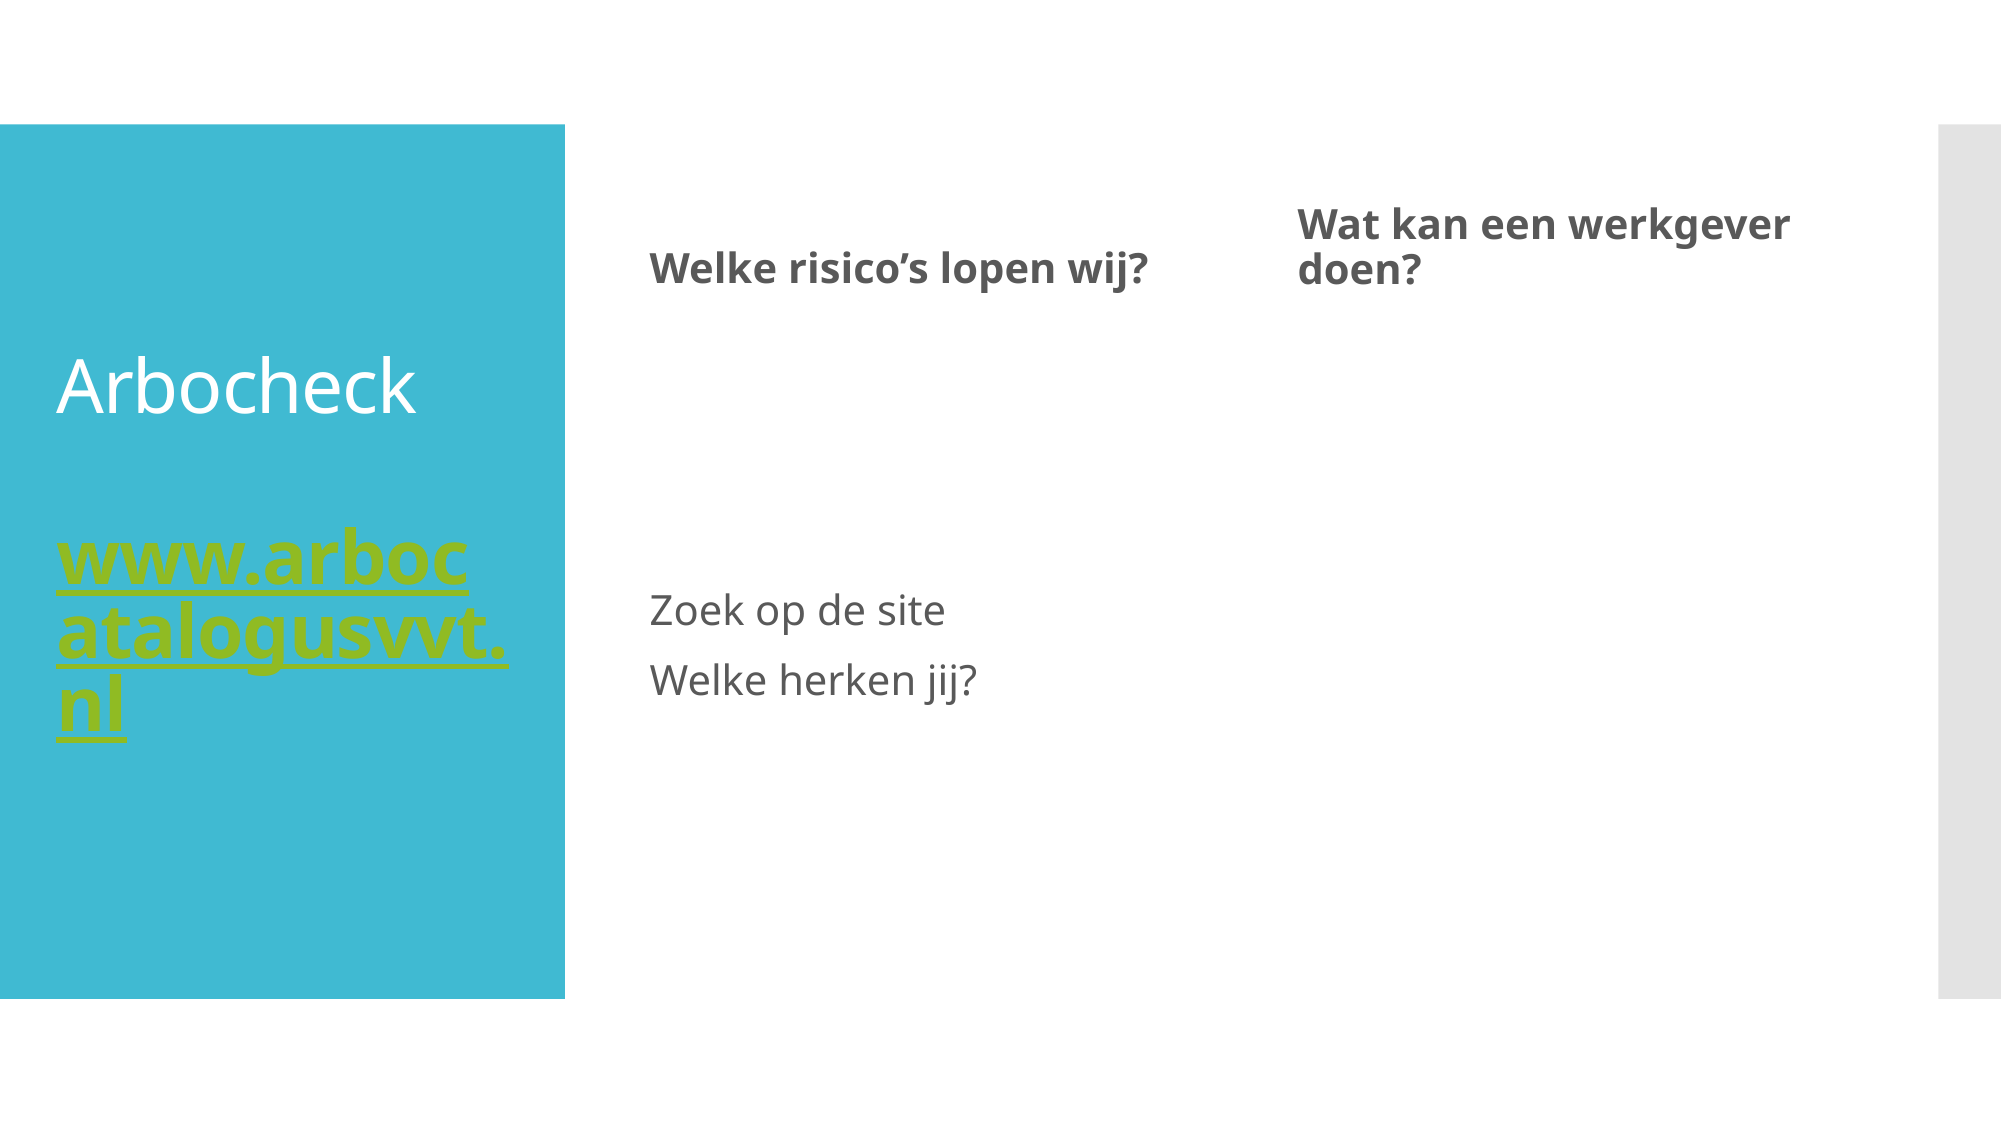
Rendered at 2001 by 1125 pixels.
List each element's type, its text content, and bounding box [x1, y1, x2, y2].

list Wat kan een werkgever doen? [1282, 167, 1853, 302]
title Arbocheck www.arbocatalogusvvt.nl [41, 184, 525, 940]
list Welke risico’s lopen wij? [634, 167, 1205, 301]
list Zoek op de site Welke herken jij? [634, 316, 1205, 977]
